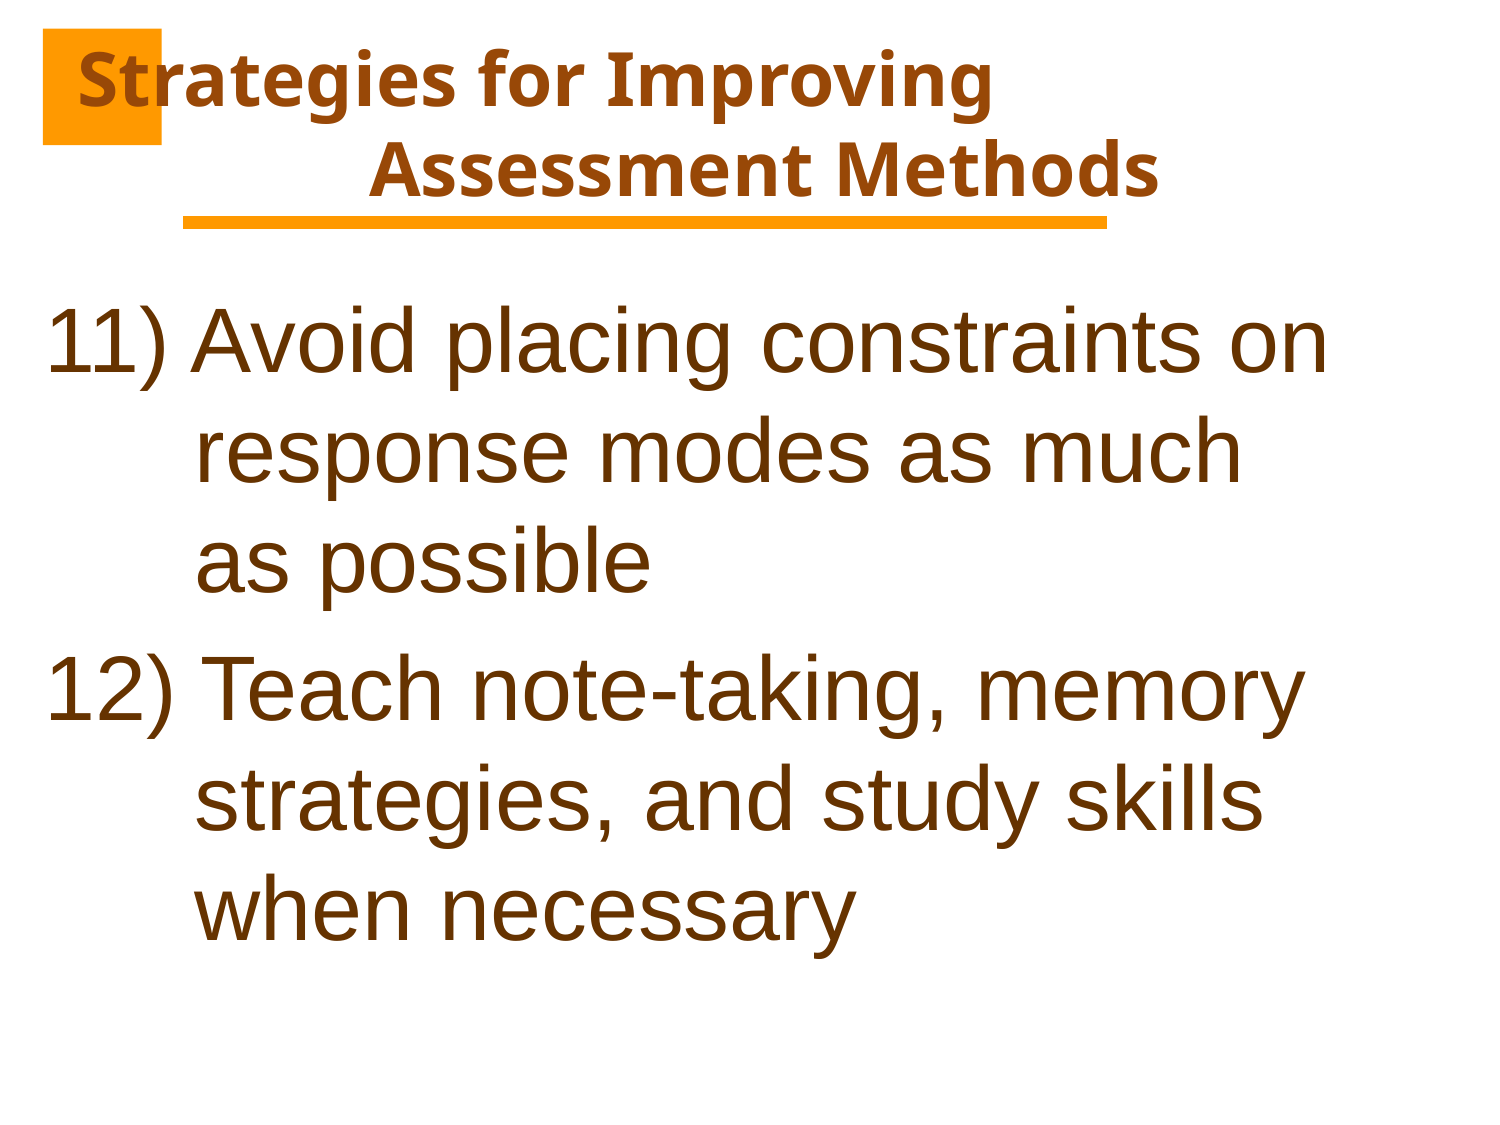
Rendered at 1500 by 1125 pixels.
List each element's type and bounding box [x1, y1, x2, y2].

text_box [30, 273, 1352, 936]
title [62, 39, 1409, 205]
text_box [41, 26, 164, 147]
